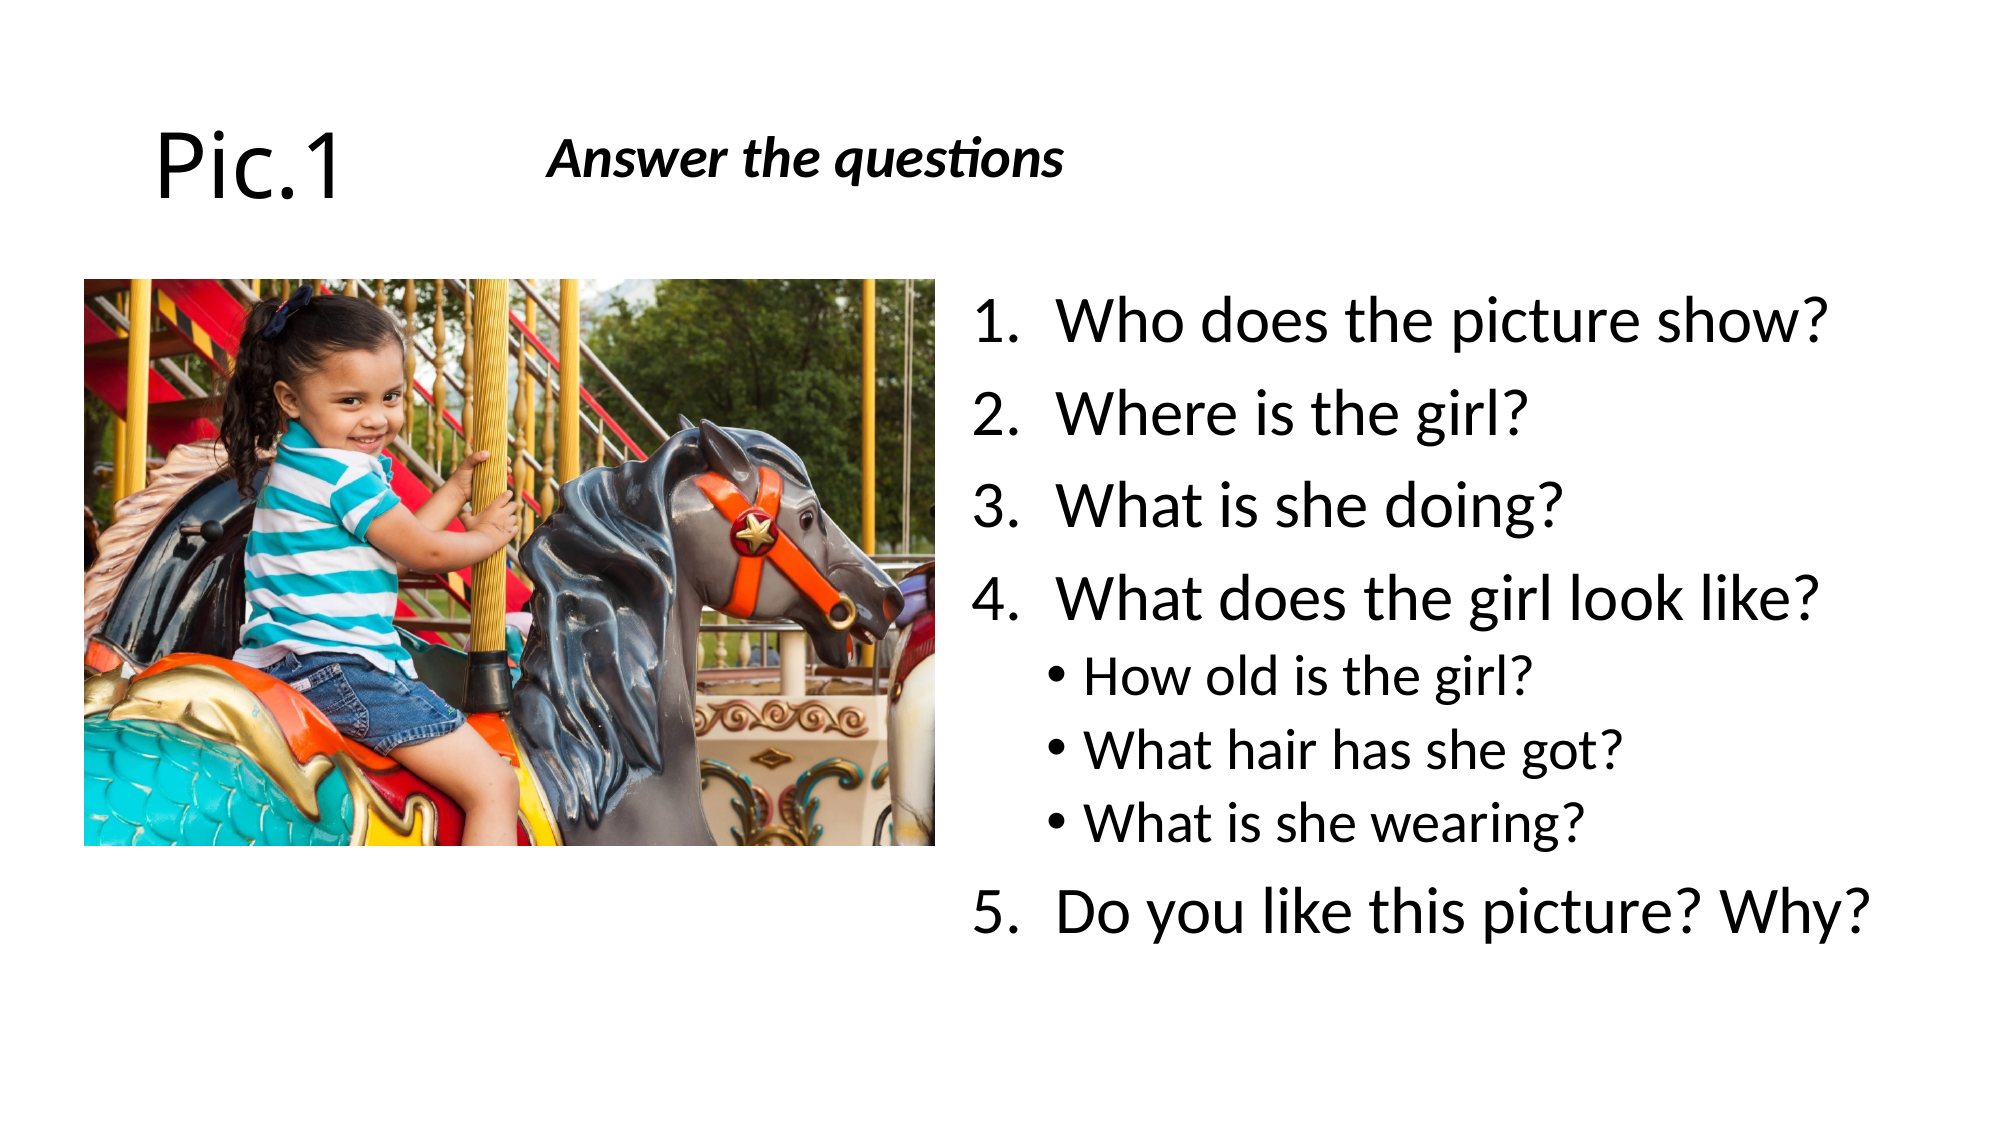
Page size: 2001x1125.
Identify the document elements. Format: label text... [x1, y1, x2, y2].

title Pic.1 [137, 59, 1863, 278]
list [84, 279, 935, 846]
text_box Answer the questions [532, 111, 1663, 197]
list Who does the picture show? Where is the girl? What is she doing? What does the girl look like? How old is the girl? What hair has she got? What is she wearing? Do you like this picture? Why? [956, 277, 1957, 1014]
